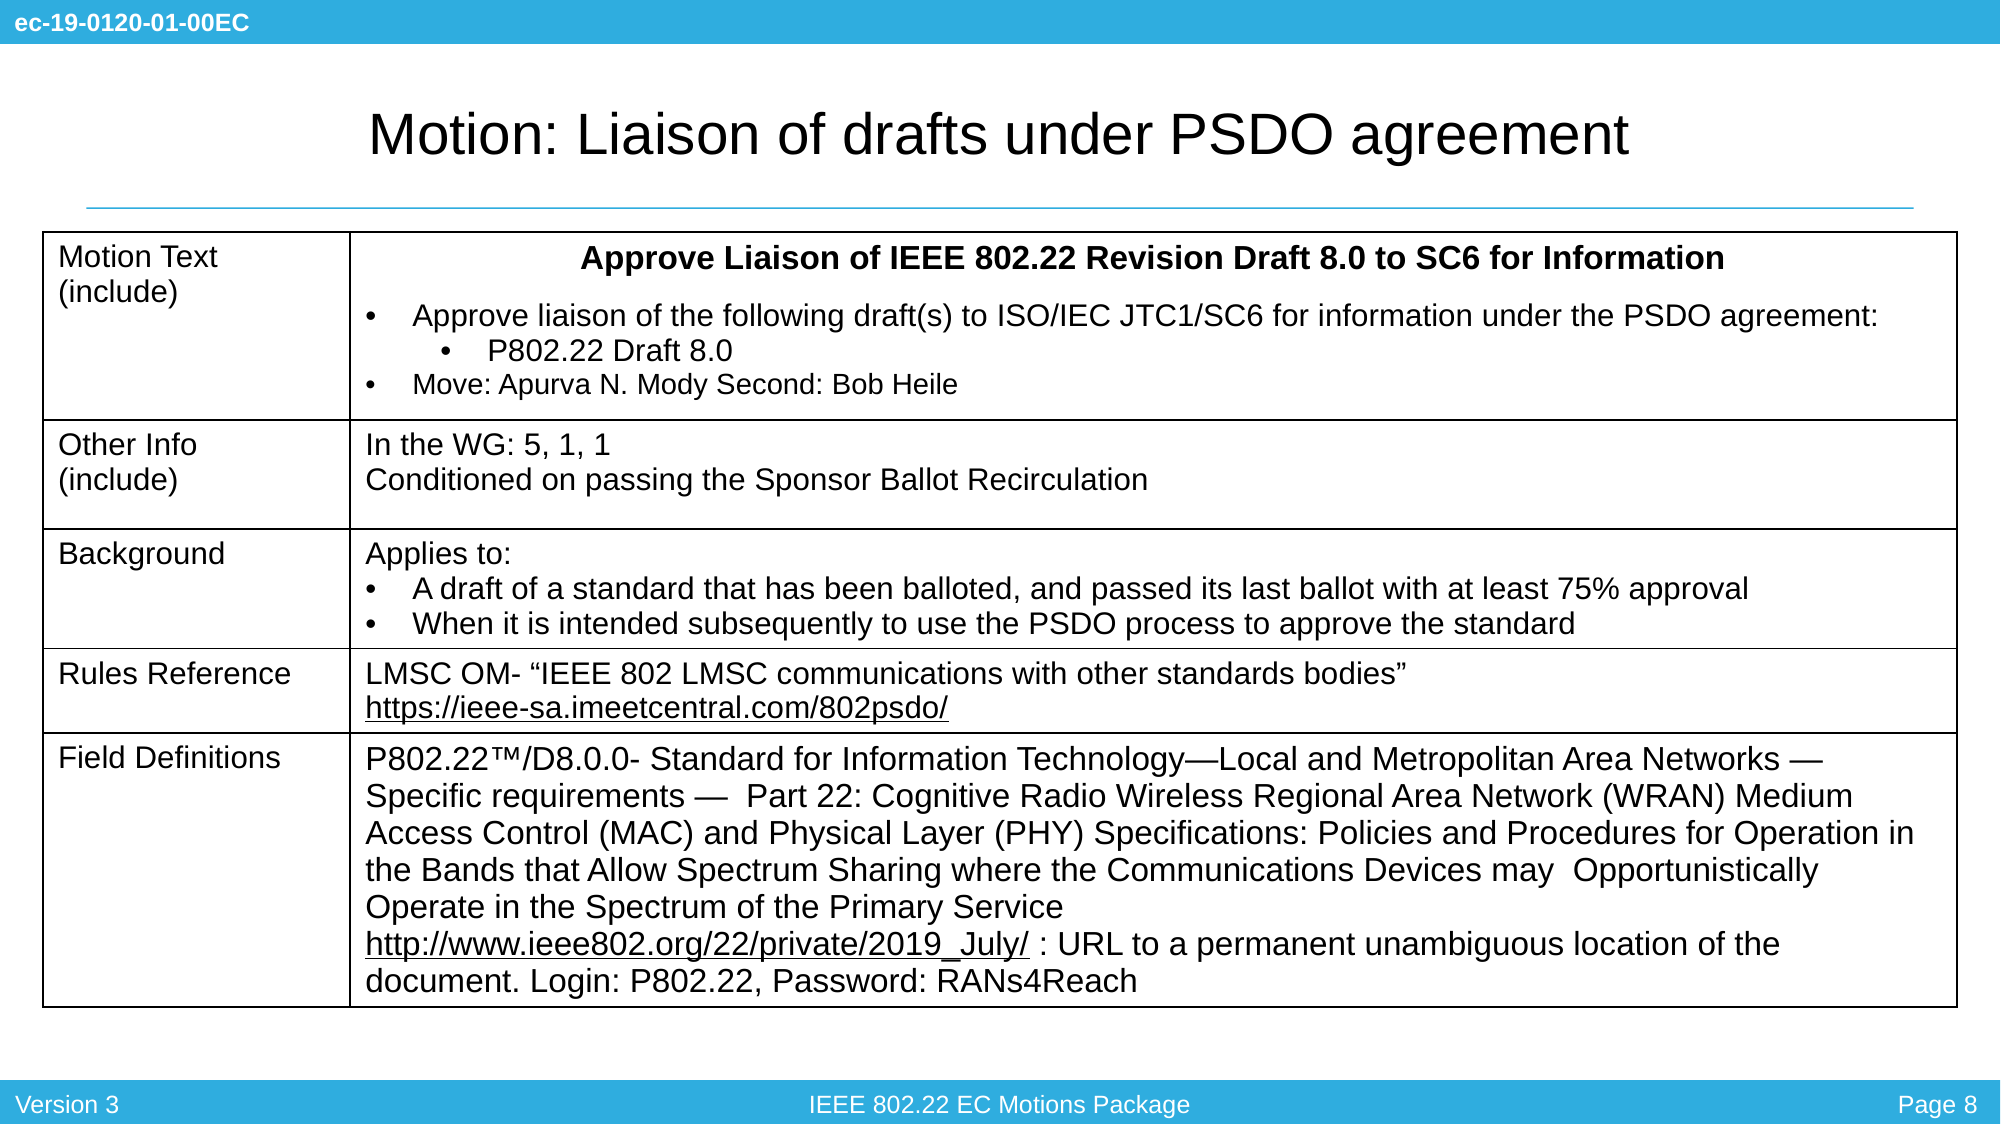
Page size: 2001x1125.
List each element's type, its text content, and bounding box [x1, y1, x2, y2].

table_cell Background [44, 530, 349, 648]
title Motion: Liaison of drafts under PSDO agreement [70, 66, 1930, 197]
table_cell In the WG: 5, 1, 1 Conditioned on passing the Sponsor Ballot Recirculation [351, 421, 1956, 528]
table_cell Other Info (include) [44, 421, 349, 528]
table_header Approve Liaison of IEEE 802.22 Revision Draft 8.0 to SC6 for Information [351, 233, 1956, 291]
table_cell Field Definitions [44, 734, 349, 1006]
table_cell Approve liaison of the following draft(s) to ISO/IEC JTC1/SC6 for information under the PSDO agreement: P802.22 Draft 8.0 Move: Apurva N. Mody Second: Bob Heile [351, 291, 1956, 419]
table_header Motion Text (include) [44, 233, 349, 419]
table_cell P802.22™/D8.0.0- Standard for Information Technology—Local and Metropolitan Area Networks — Specific requirements — Part 22: Cognitive Radio Wireless Regional Area Network (WRAN) Medium Access Control (MAC) and Physical Layer (PHY) Specifications: Policies and Procedures for Operation in the Bands that Allow Spectrum Sharing where the Communications Devices may Opportunistically Operate in the Spectrum of the Primary Service http://www.ieee802.org/22/private/2019_July/ : URL to a permanent unambiguous location of the document. Login: P802.22, Password: RANs4Reach [351, 734, 1956, 1006]
table_cell Rules Reference [44, 649, 349, 732]
table_cell Applies to: A draft of a standard that has been balloted, and passed its last ballot with at least 75% approval When it is intended subsequently to use the PSDO process to approve the standard [351, 530, 1956, 648]
table_cell LMSC OM- “IEEE 802 LMSC communications with other standards bodies” https://ieee-sa.imeetcentral.com/802psdo/ [351, 649, 1956, 732]
